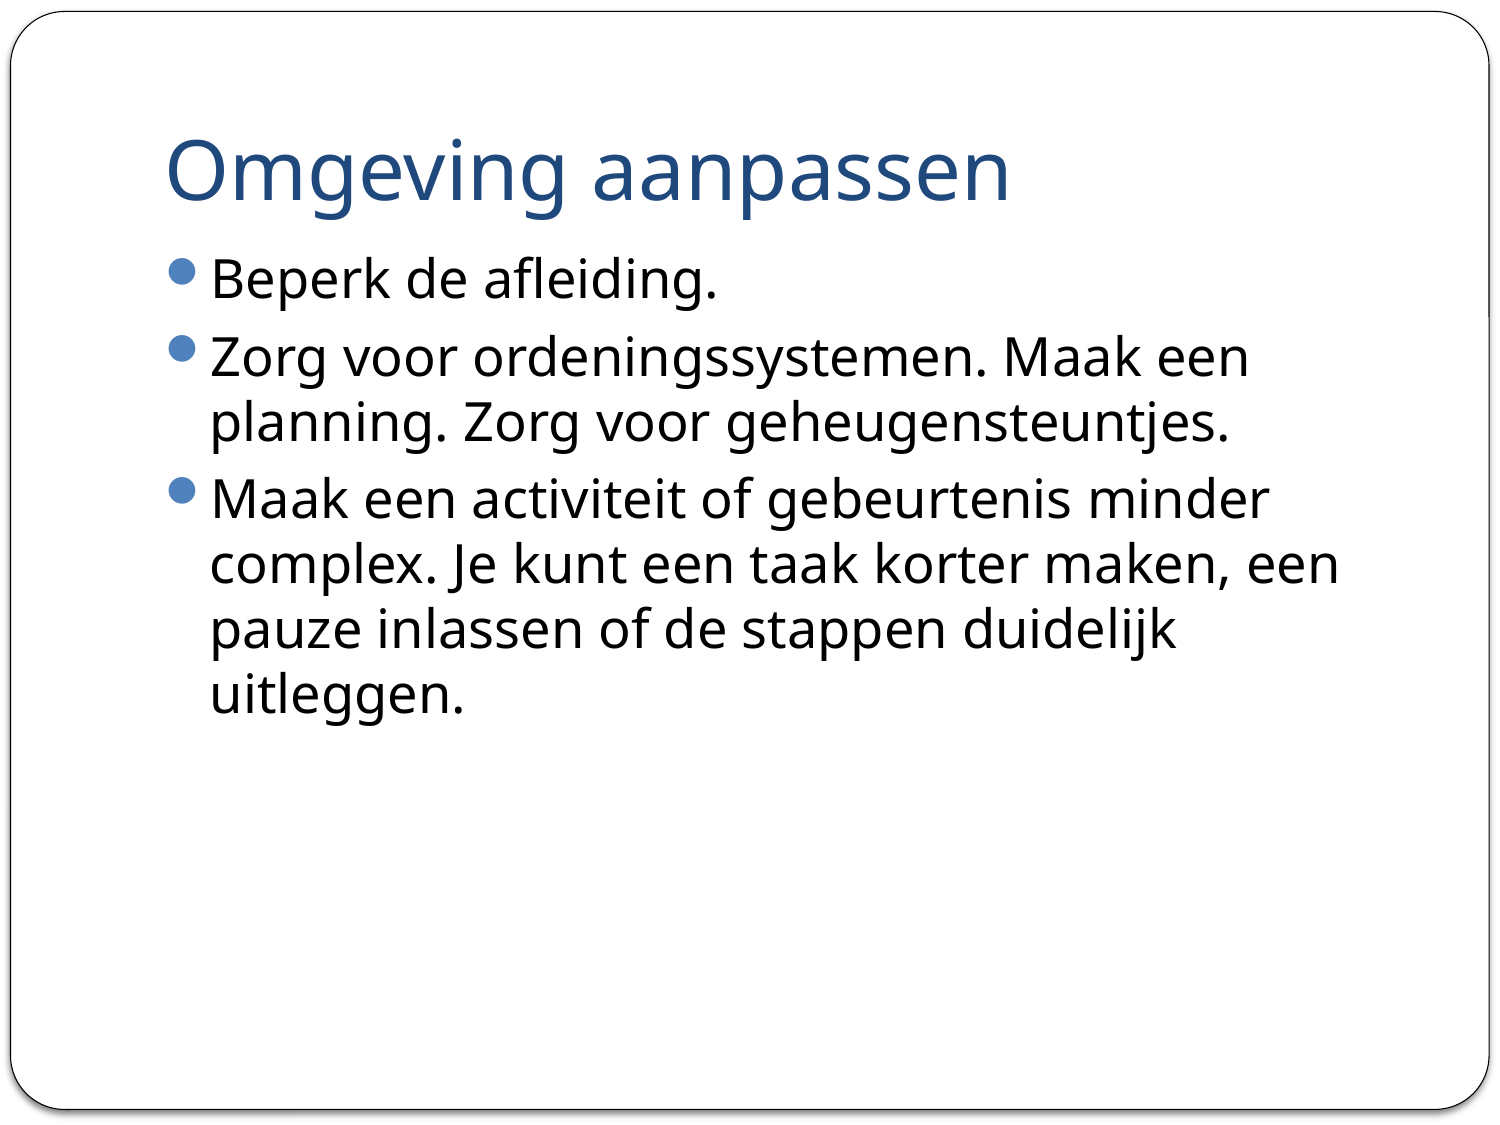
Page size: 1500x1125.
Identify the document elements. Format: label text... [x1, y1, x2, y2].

list Beperk de afleiding. Zorg voor ordeningssystemen. Maak een planning. Zorg voor geheugensteuntjes. Maak een activiteit of gebeurtenis minder complex. Je kunt een taak korter maken, een pauze inlassen of de stappen duidelijk uitleggen. [150, 237, 1425, 988]
title Omgeving aanpassen [150, 45, 1425, 233]
